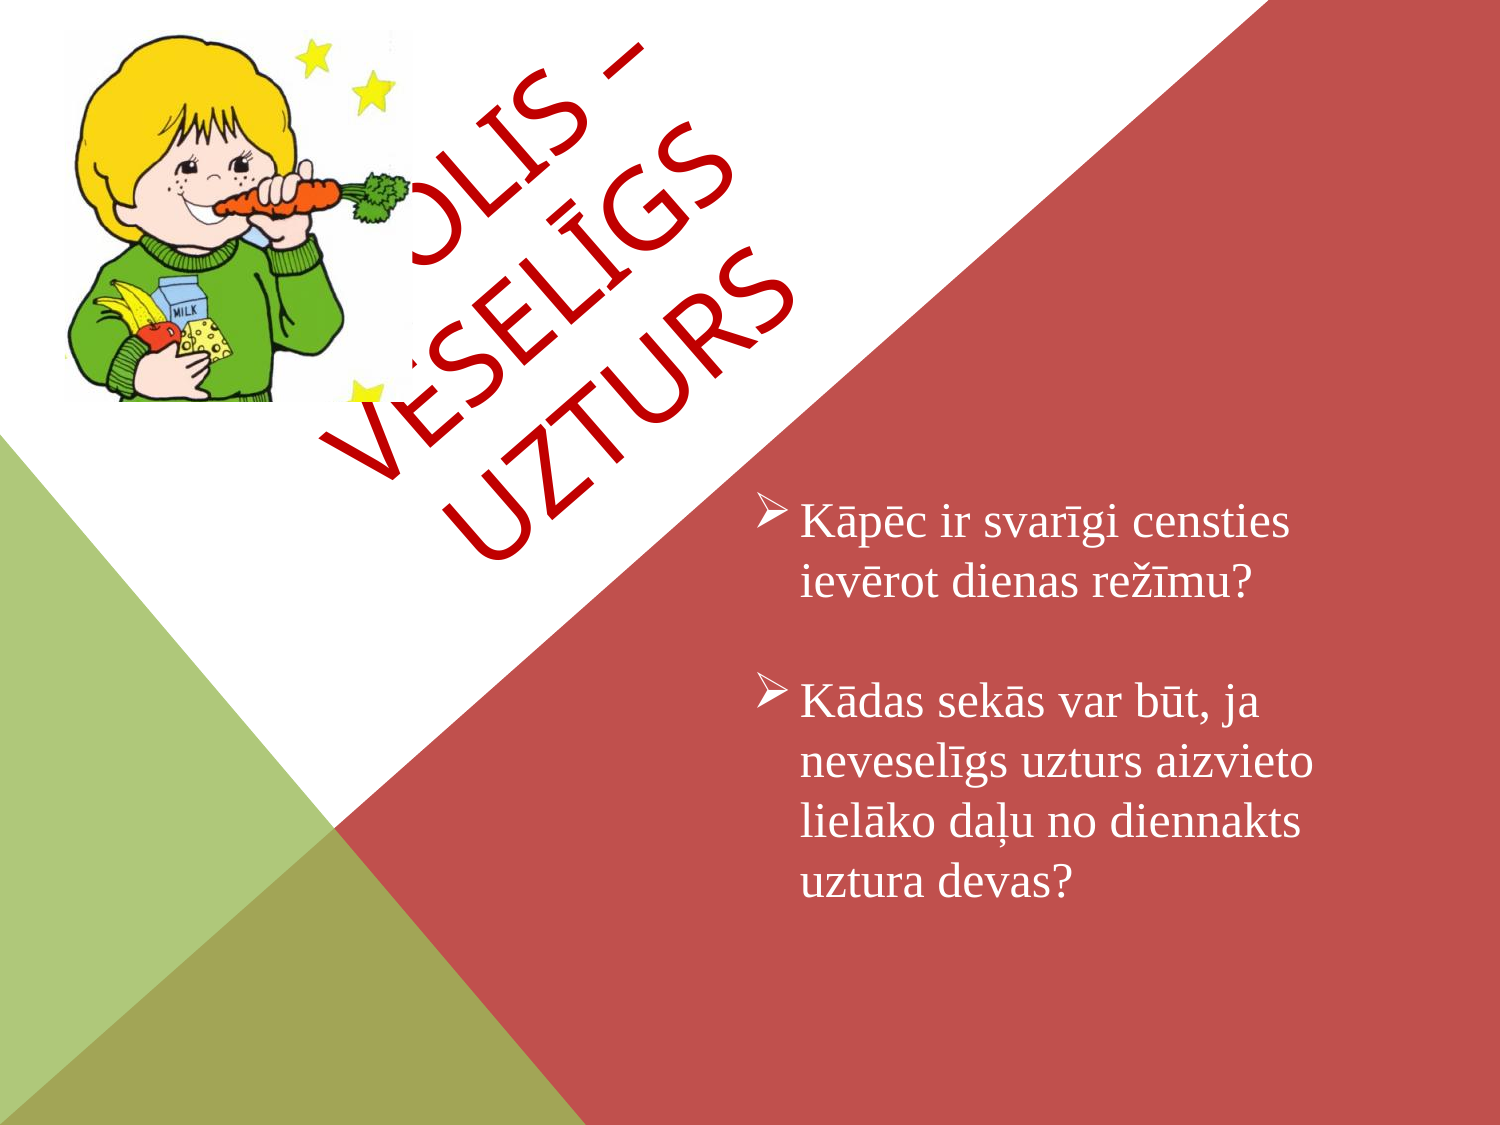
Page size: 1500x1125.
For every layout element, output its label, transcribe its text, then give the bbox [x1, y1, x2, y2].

title 4. Solis – veselīgs uzturs [183, 3, 1013, 762]
text_box Kāpēc ir svarīgi censties ievērot dienas režīmu? Kādas sekās var būt, ja neveselīgs uzturs aizvieto lielāko daļu no diennakts uztura devas? [738, 479, 1400, 915]
picture [64, 30, 413, 402]
